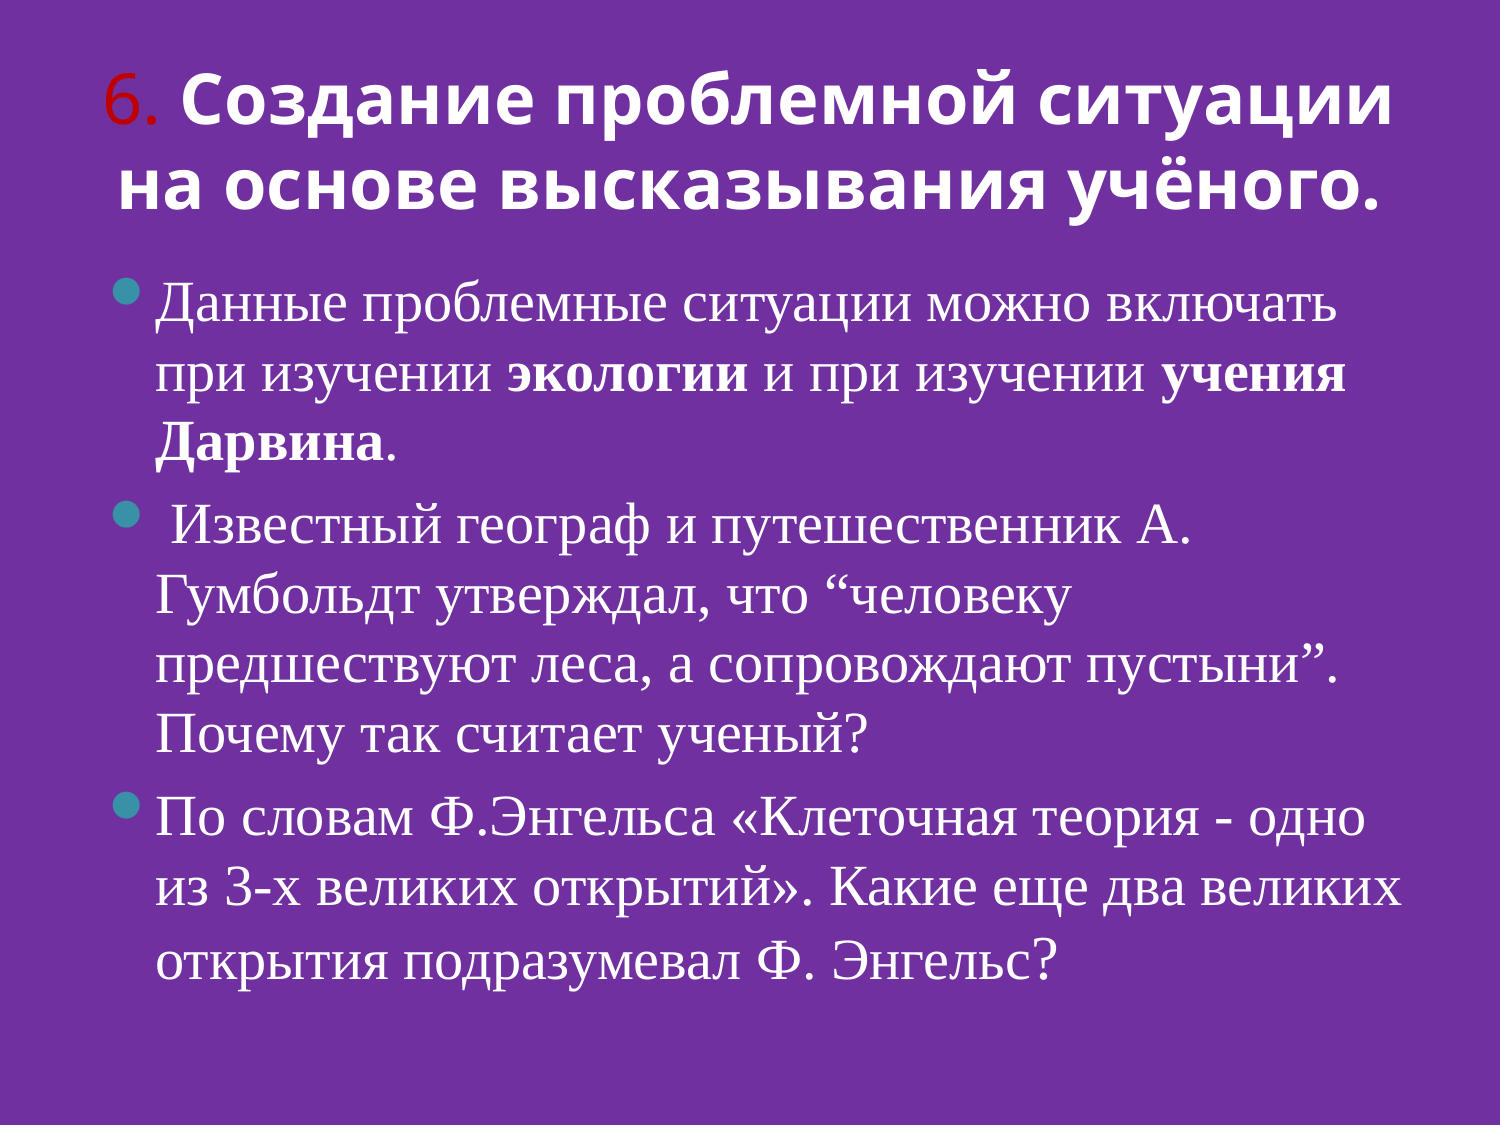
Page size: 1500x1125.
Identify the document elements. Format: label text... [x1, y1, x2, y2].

list Данные проблемные ситуации можно включать при изучении экологии и при изучении учения Дарвина. Известный географ и путешественник А. Гумбольдт утверждал, что “человеку предшествуют леса, а сопровождают пустыни”. Почему так считает ученый? По словам Ф.Энгельса «Клеточная теория - одно из 3-х великих открытий». Какие еще два великих открытия подразумевал Ф. Энгельс? [80, 255, 1431, 1081]
title 6. Создание проблемной ситуации на основе высказывания учёного. [75, 45, 1425, 233]
